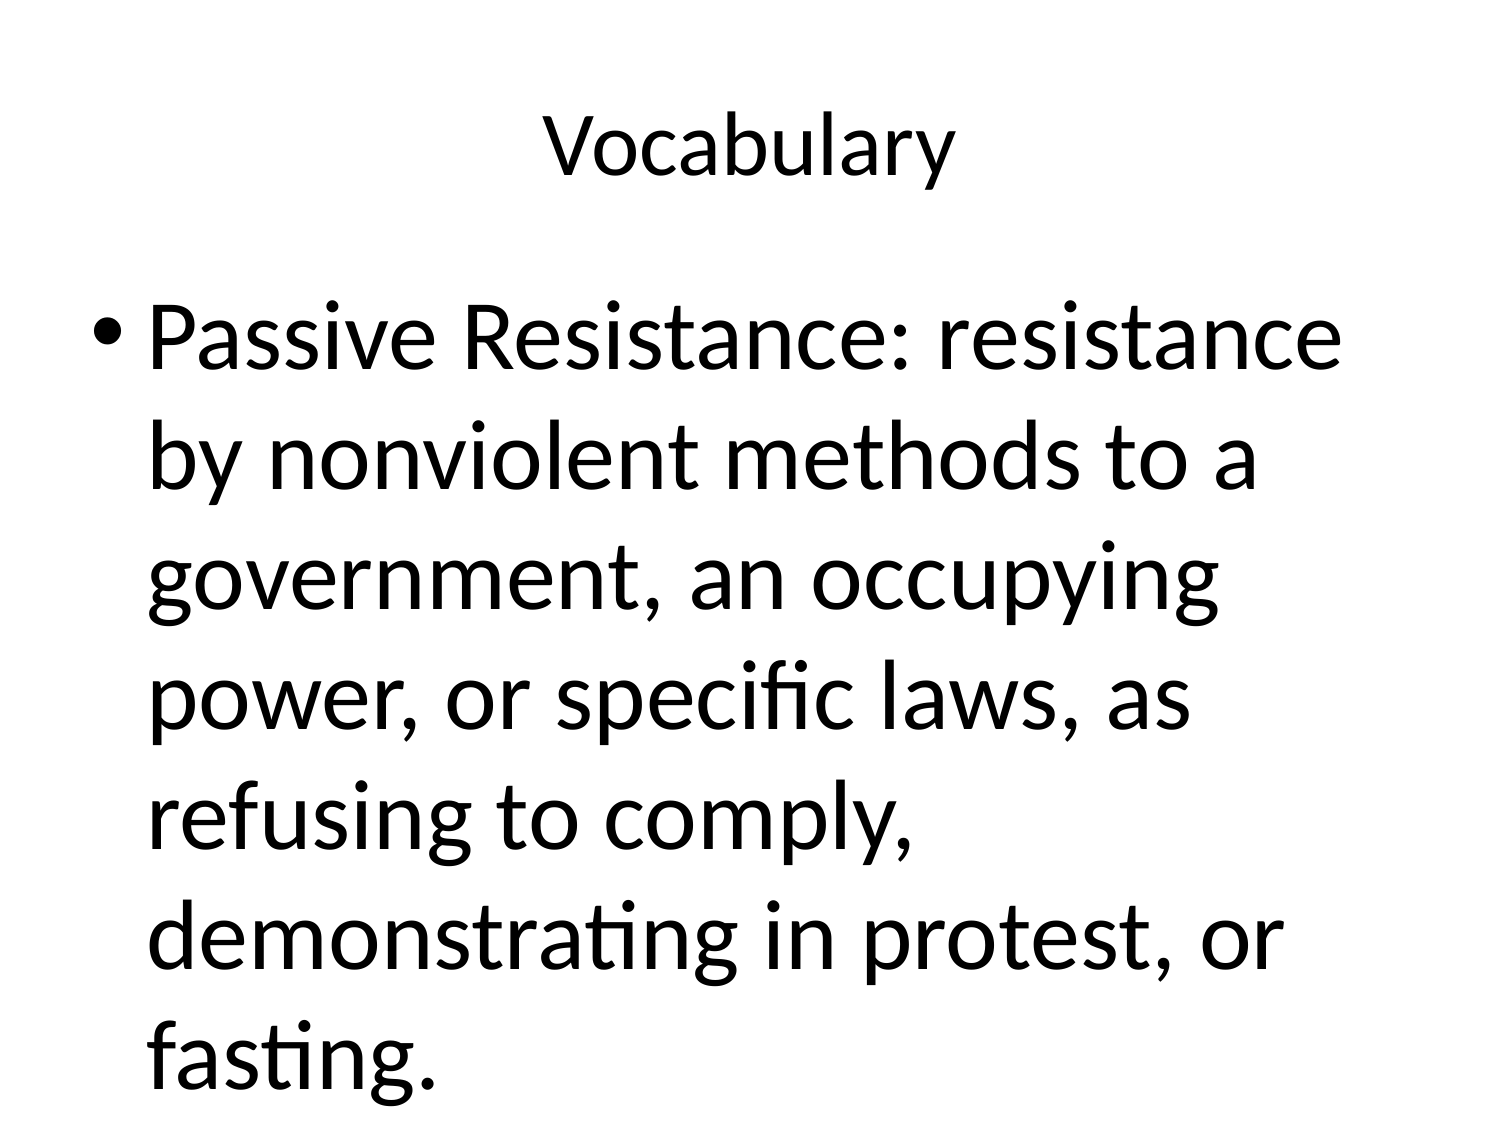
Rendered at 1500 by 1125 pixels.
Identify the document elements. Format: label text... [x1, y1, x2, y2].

title Vocabulary [75, 45, 1425, 233]
list Passive Resistance: resistance by nonviolent methods to a government, an occupying power, or specific laws, as refusing to comply, demonstrating in protest, or fasting. [75, 262, 1425, 1005]
